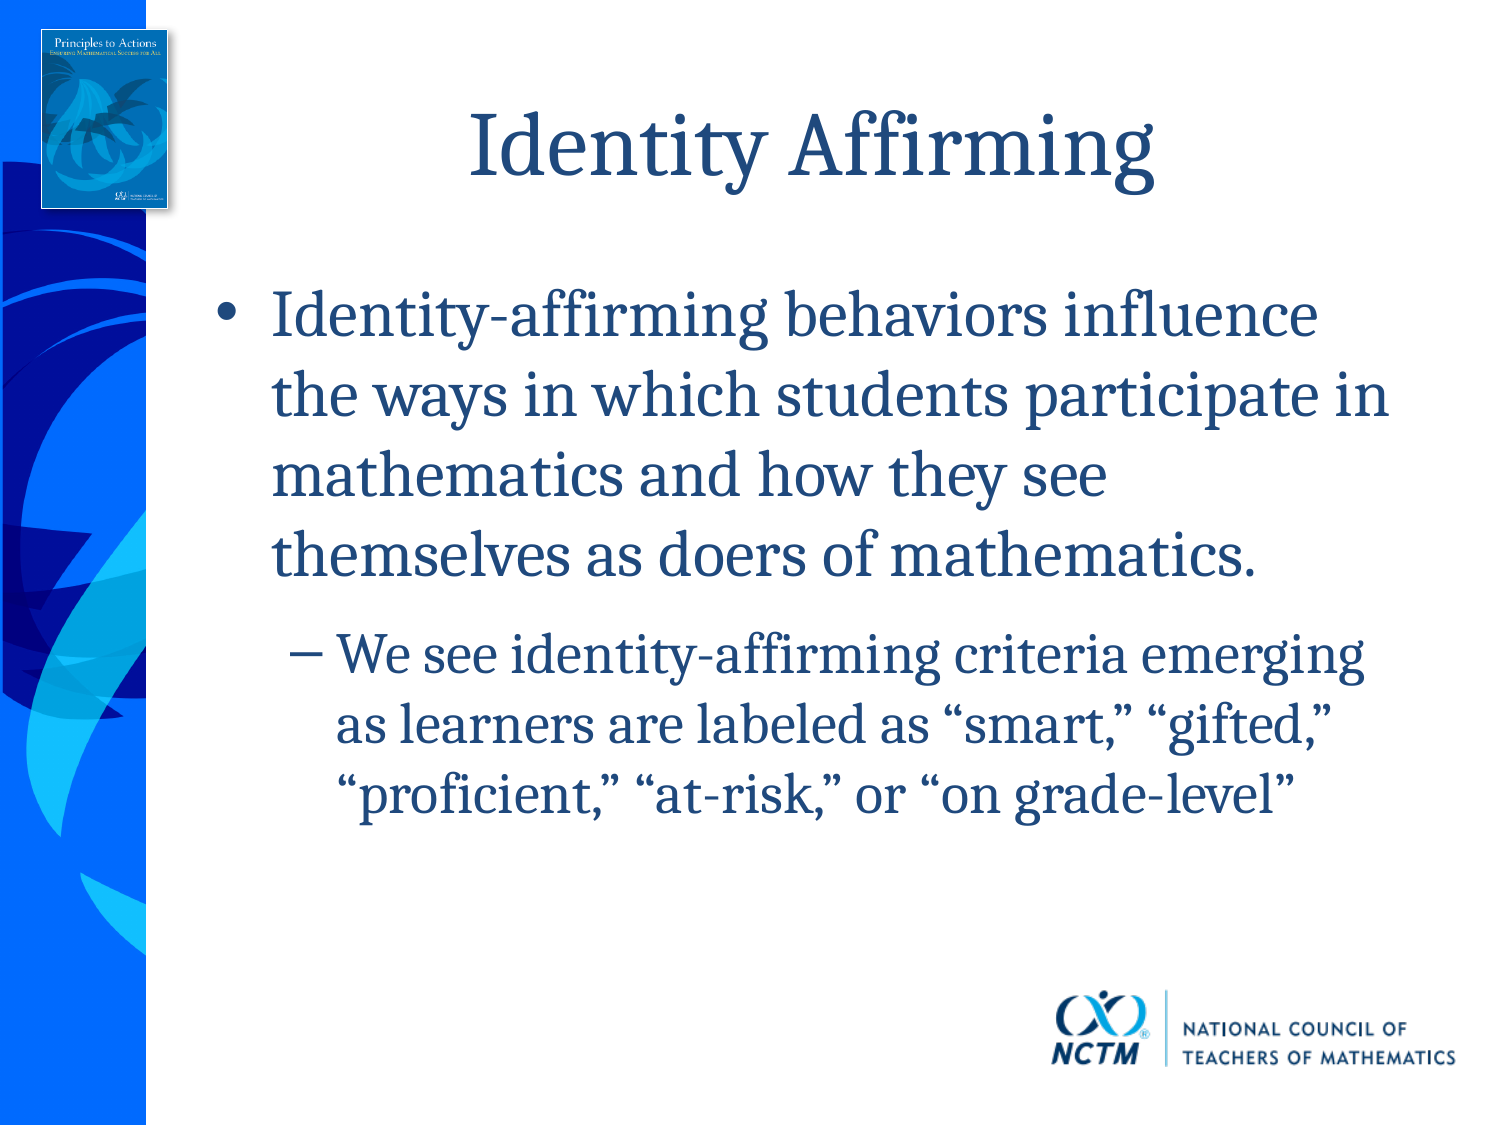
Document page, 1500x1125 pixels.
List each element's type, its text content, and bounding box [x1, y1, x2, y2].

picture [0, 0, 146, 1125]
list Identity-affirming behaviors influence the ways in which students participate in mathematics and how they see themselves as doers of mathematics. We see identity-affirming criteria emerging as learners are labeled as “smart,” “gifted,” “proficient,” “at-risk,” or “on grade-level” [200, 262, 1425, 963]
picture [42, 30, 167, 208]
title Identity Affirming [200, 45, 1425, 233]
